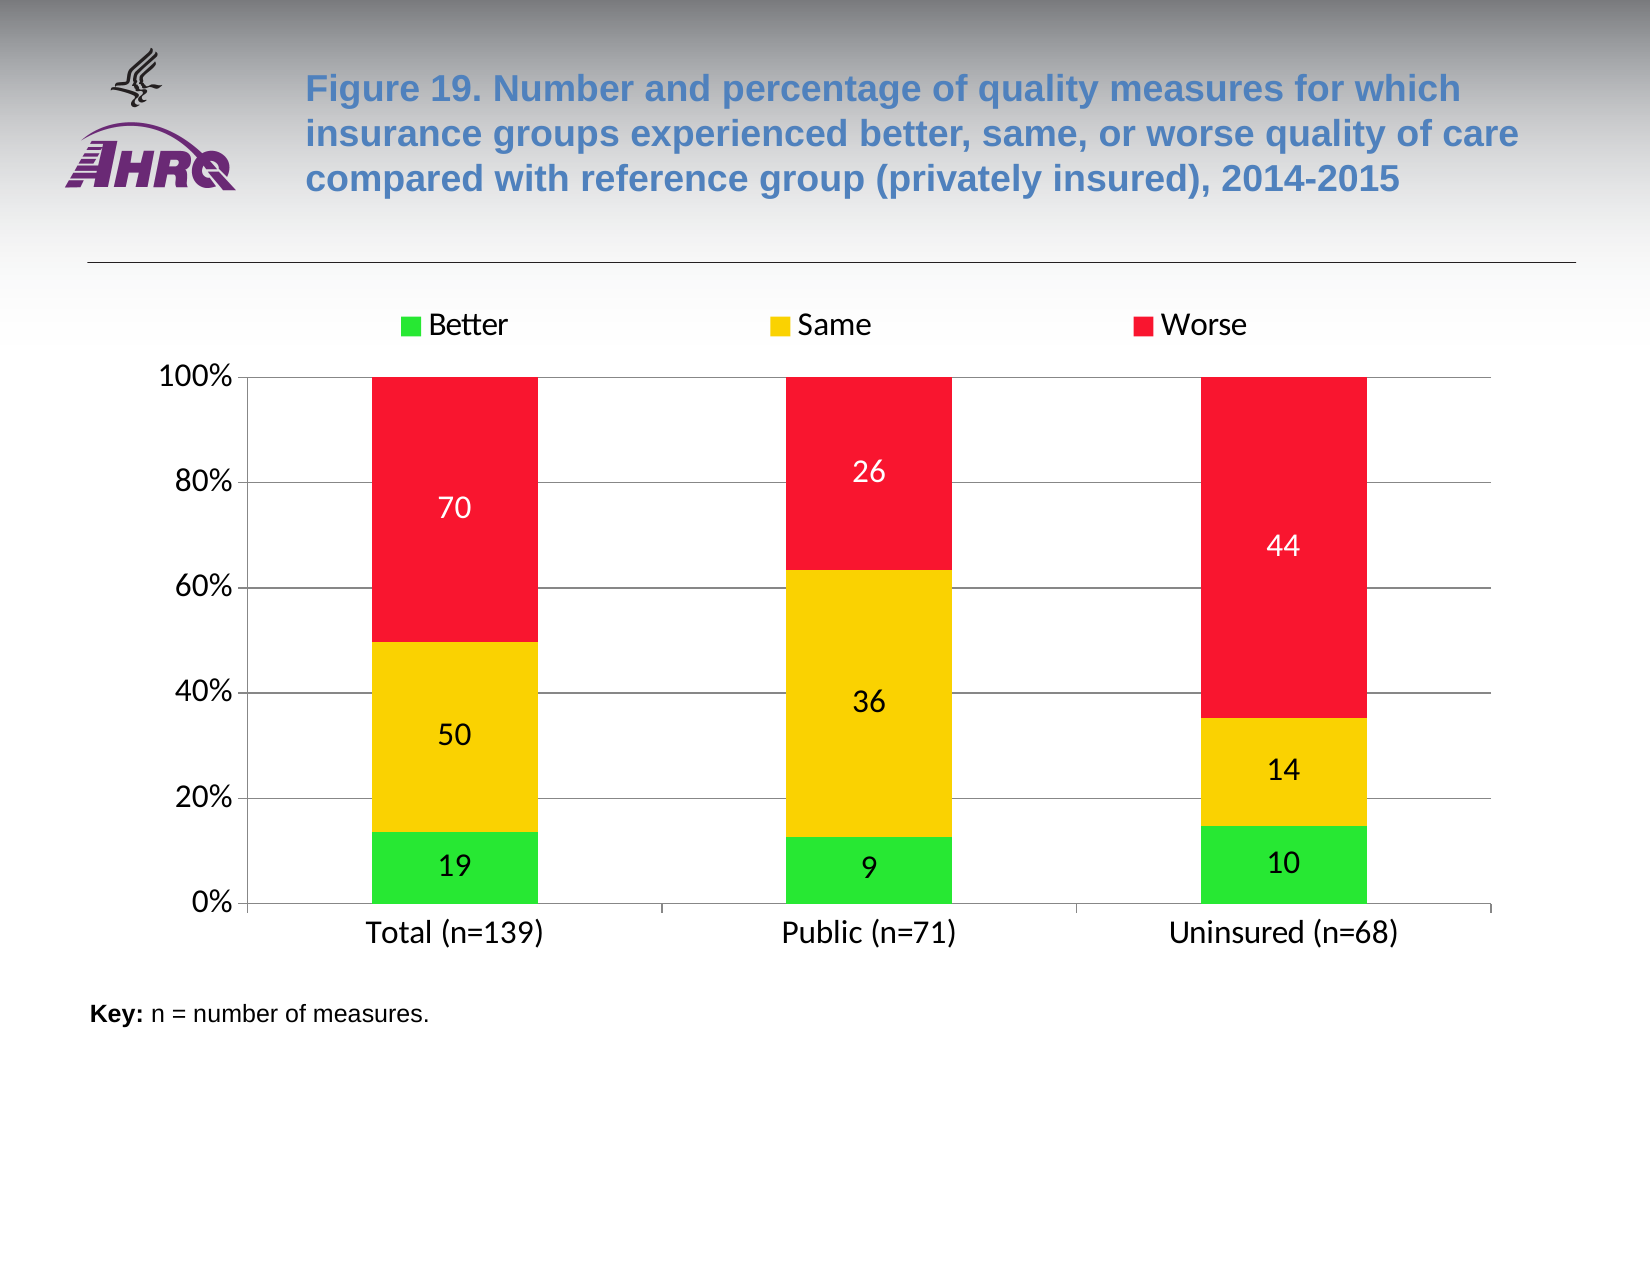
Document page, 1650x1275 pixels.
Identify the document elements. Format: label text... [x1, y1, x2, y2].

chart [149, 299, 1501, 976]
picture [0, 0, 1650, 1275]
text_box Key: n = number of measures. [74, 990, 1500, 1035]
title Figure 19. Number and percentage of quality measures for which insurance groups experienced better, same, or worse quality of care compared with reference group (privately insured), 2014-2015 [288, 51, 1568, 213]
